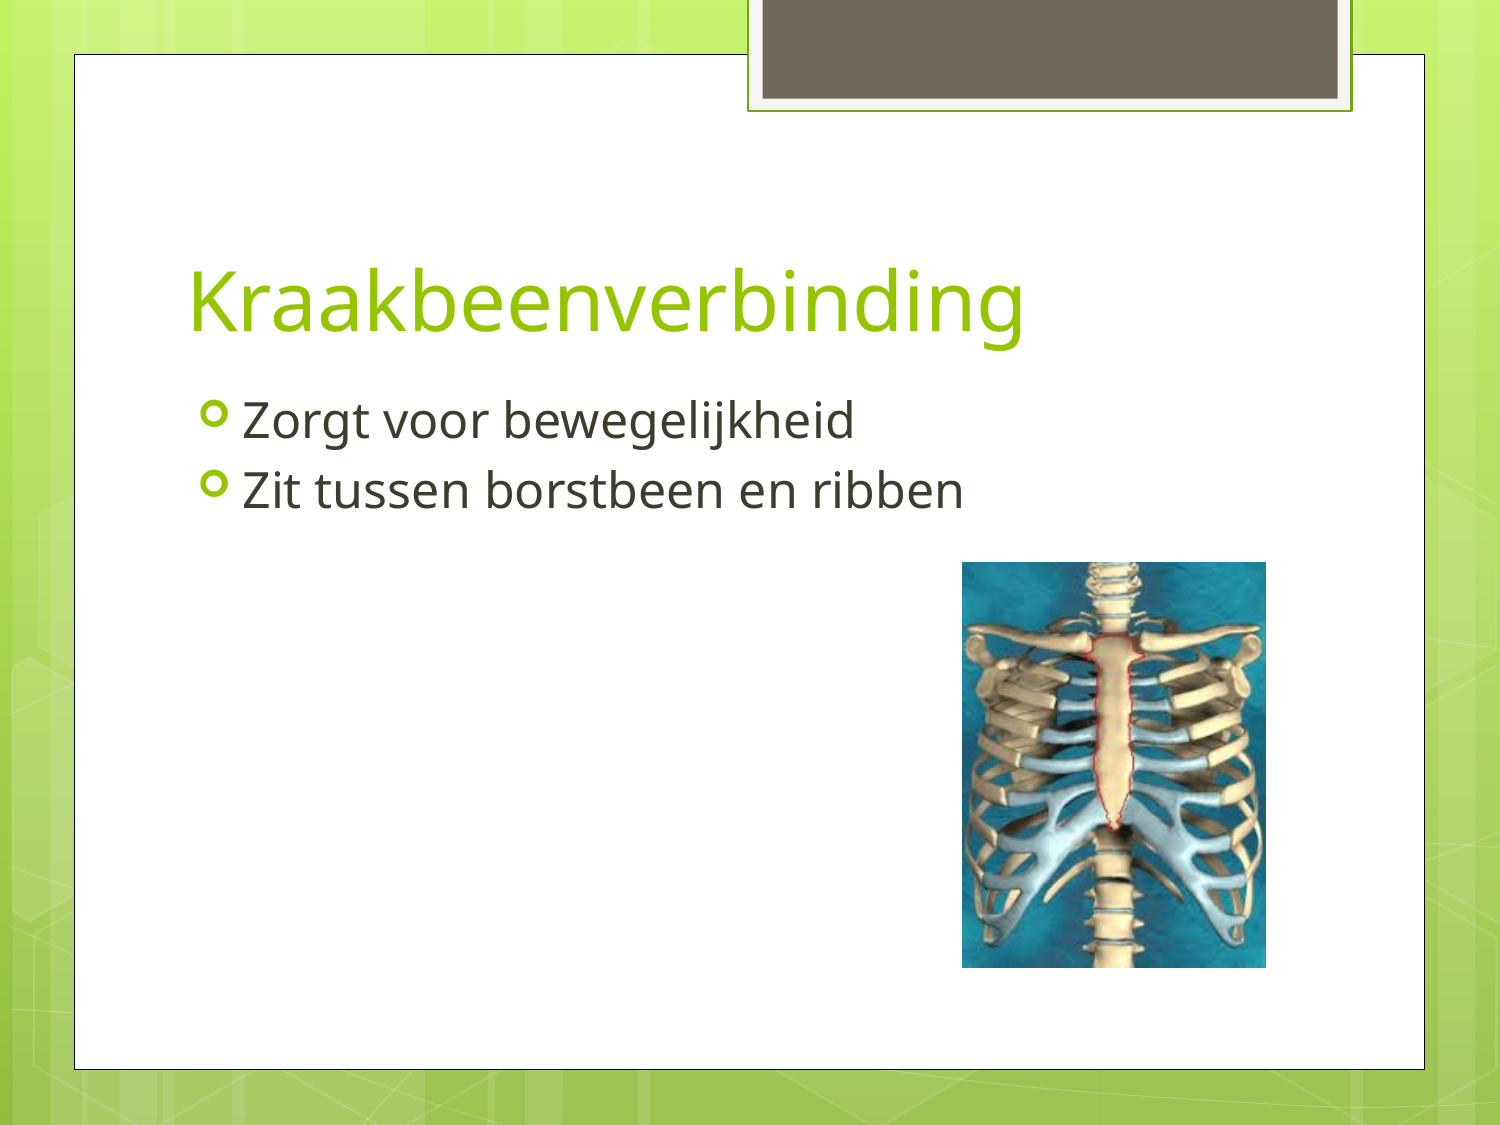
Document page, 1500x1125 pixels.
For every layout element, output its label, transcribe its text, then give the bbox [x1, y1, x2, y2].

title Kraakbeenverbinding [171, 168, 1324, 357]
picture [962, 562, 1266, 968]
list Zorgt voor bewegelijkheid Zit tussen borstbeen en ribben [171, 381, 1283, 957]
